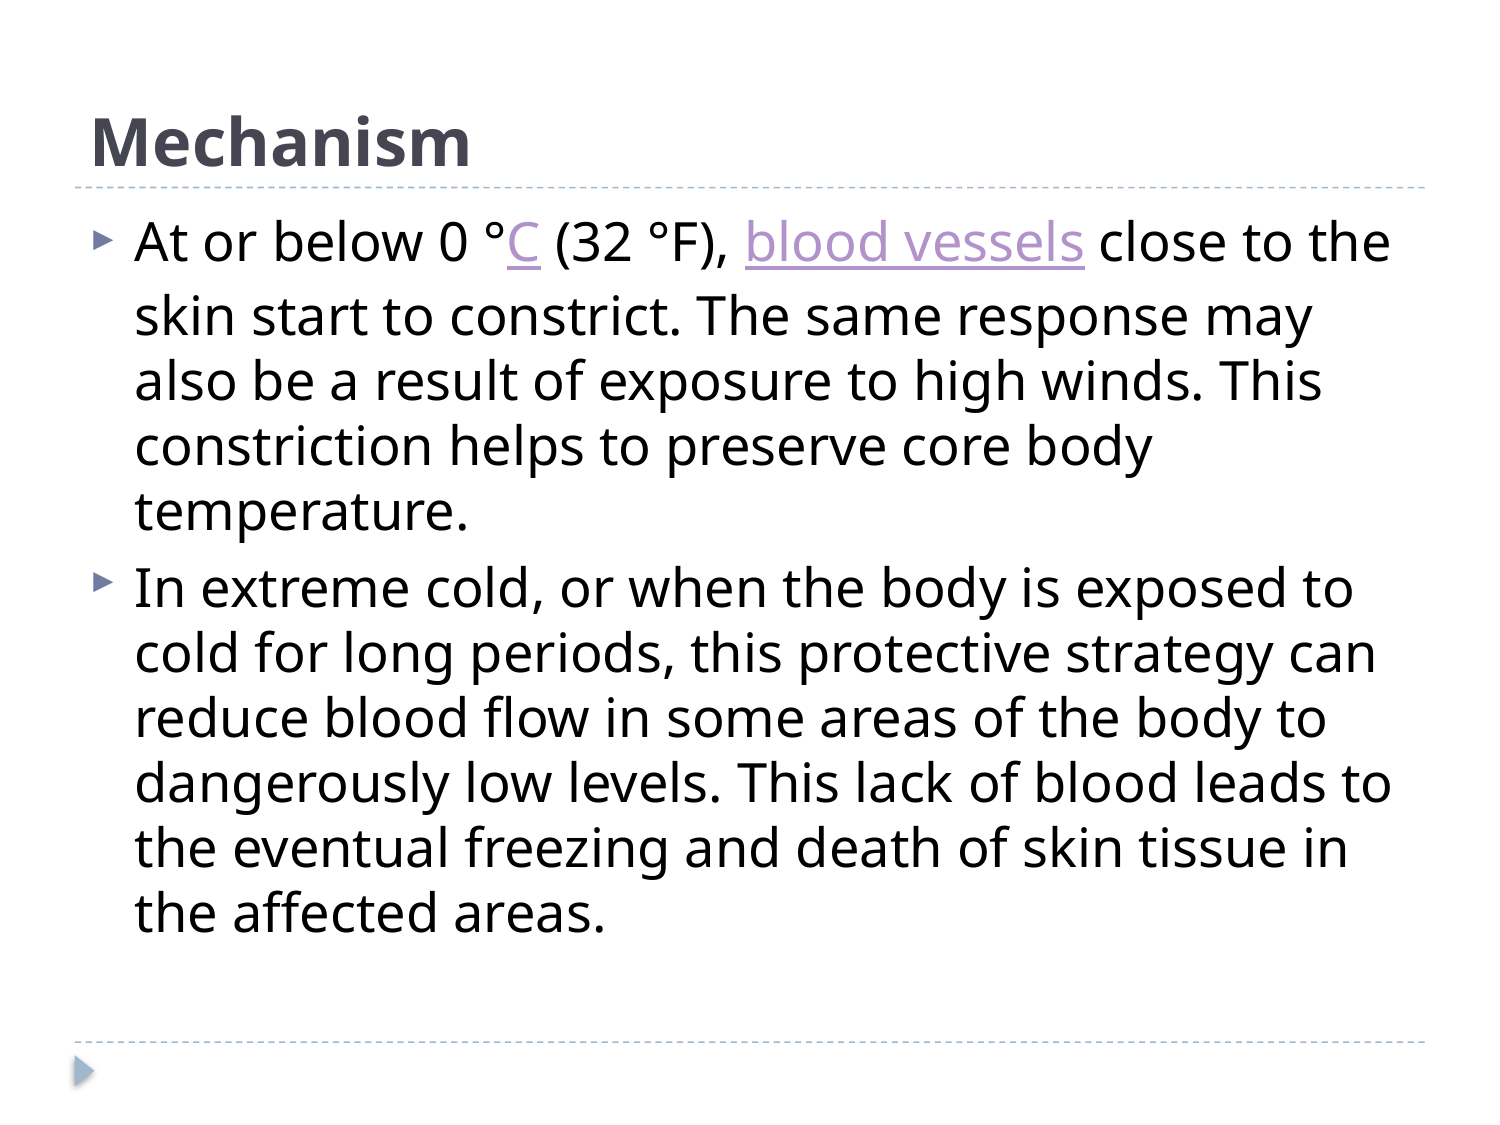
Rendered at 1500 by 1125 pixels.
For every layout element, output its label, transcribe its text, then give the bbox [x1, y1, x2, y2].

list At or below 0 °C (32 °F), blood vessels close to the skin start to constrict. The same response may also be a result of exposure to high winds. This constriction helps to preserve core body temperature. In extreme cold, or when the body is exposed to cold for long periods, this protective strategy can reduce blood flow in some areas of the body to dangerously low levels. This lack of blood leads to the eventual freezing and death of skin tissue in the affected areas. [75, 200, 1425, 1010]
title Mechanism [75, 24, 1425, 188]
